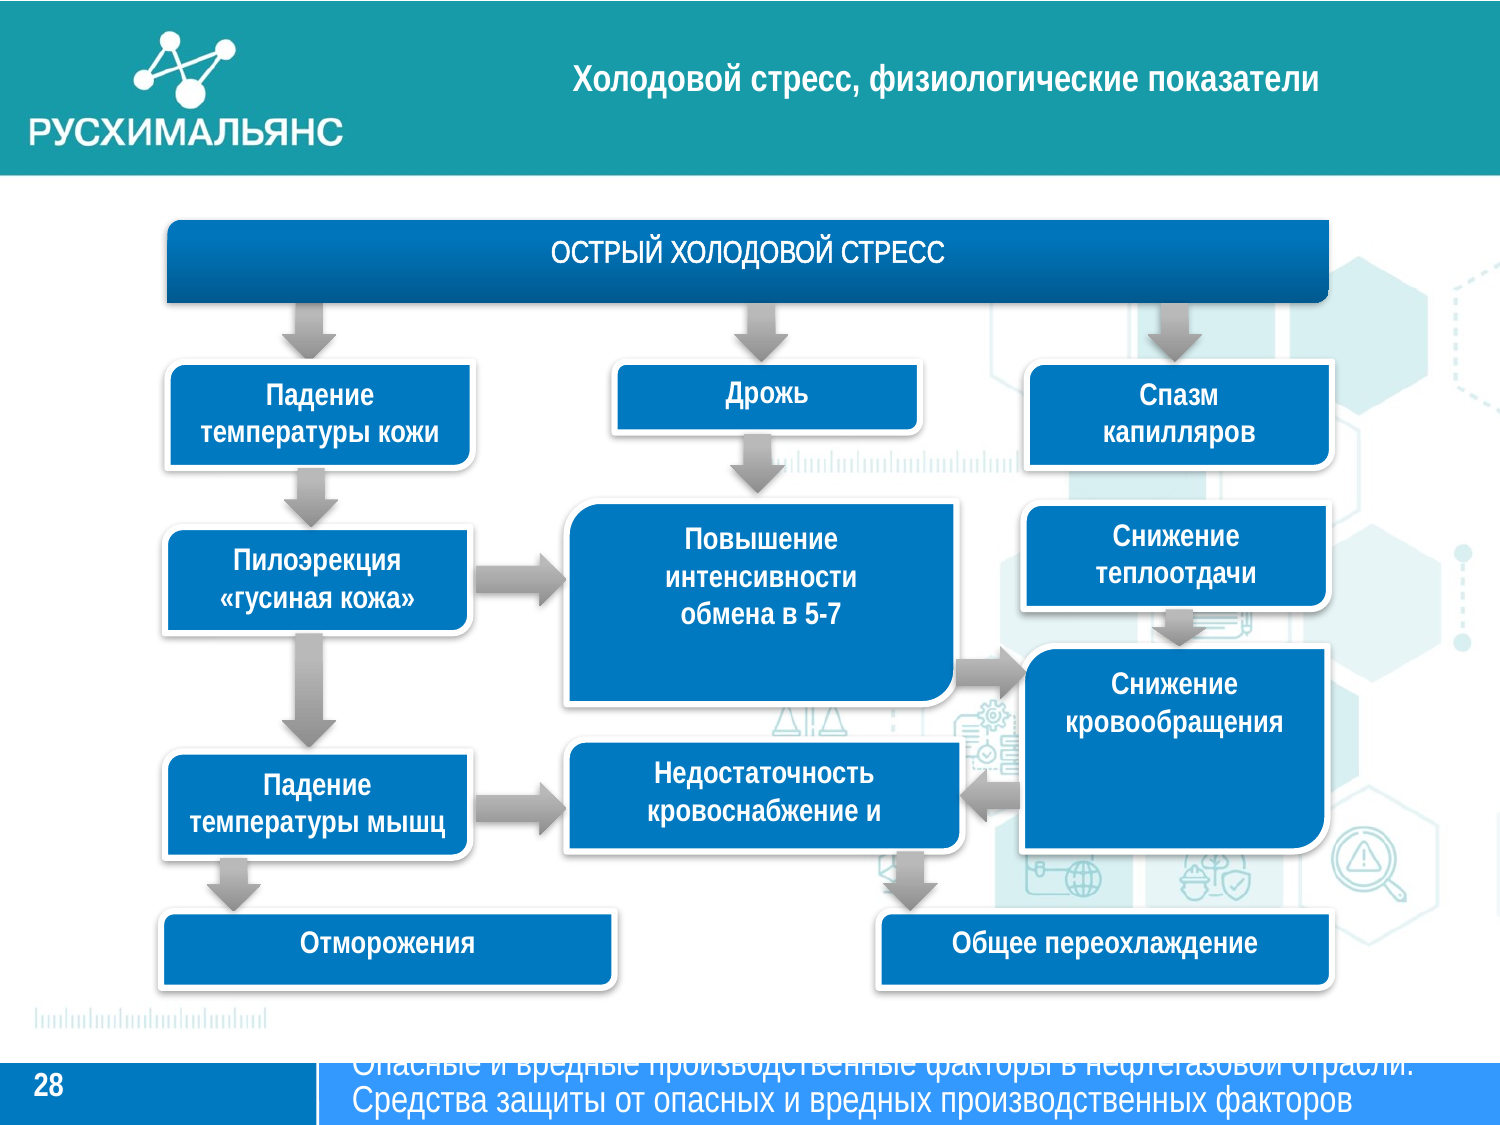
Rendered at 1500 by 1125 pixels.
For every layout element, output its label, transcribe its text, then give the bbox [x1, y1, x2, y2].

footer Опасные и вредные производственные факторы в нефтегазовой отрасли. Средства защиты от опасных и вредных производственных факторов [351, 1069, 1500, 1122]
picture [0, 1, 1500, 1063]
slide_number 27 [33, 1070, 278, 1122]
